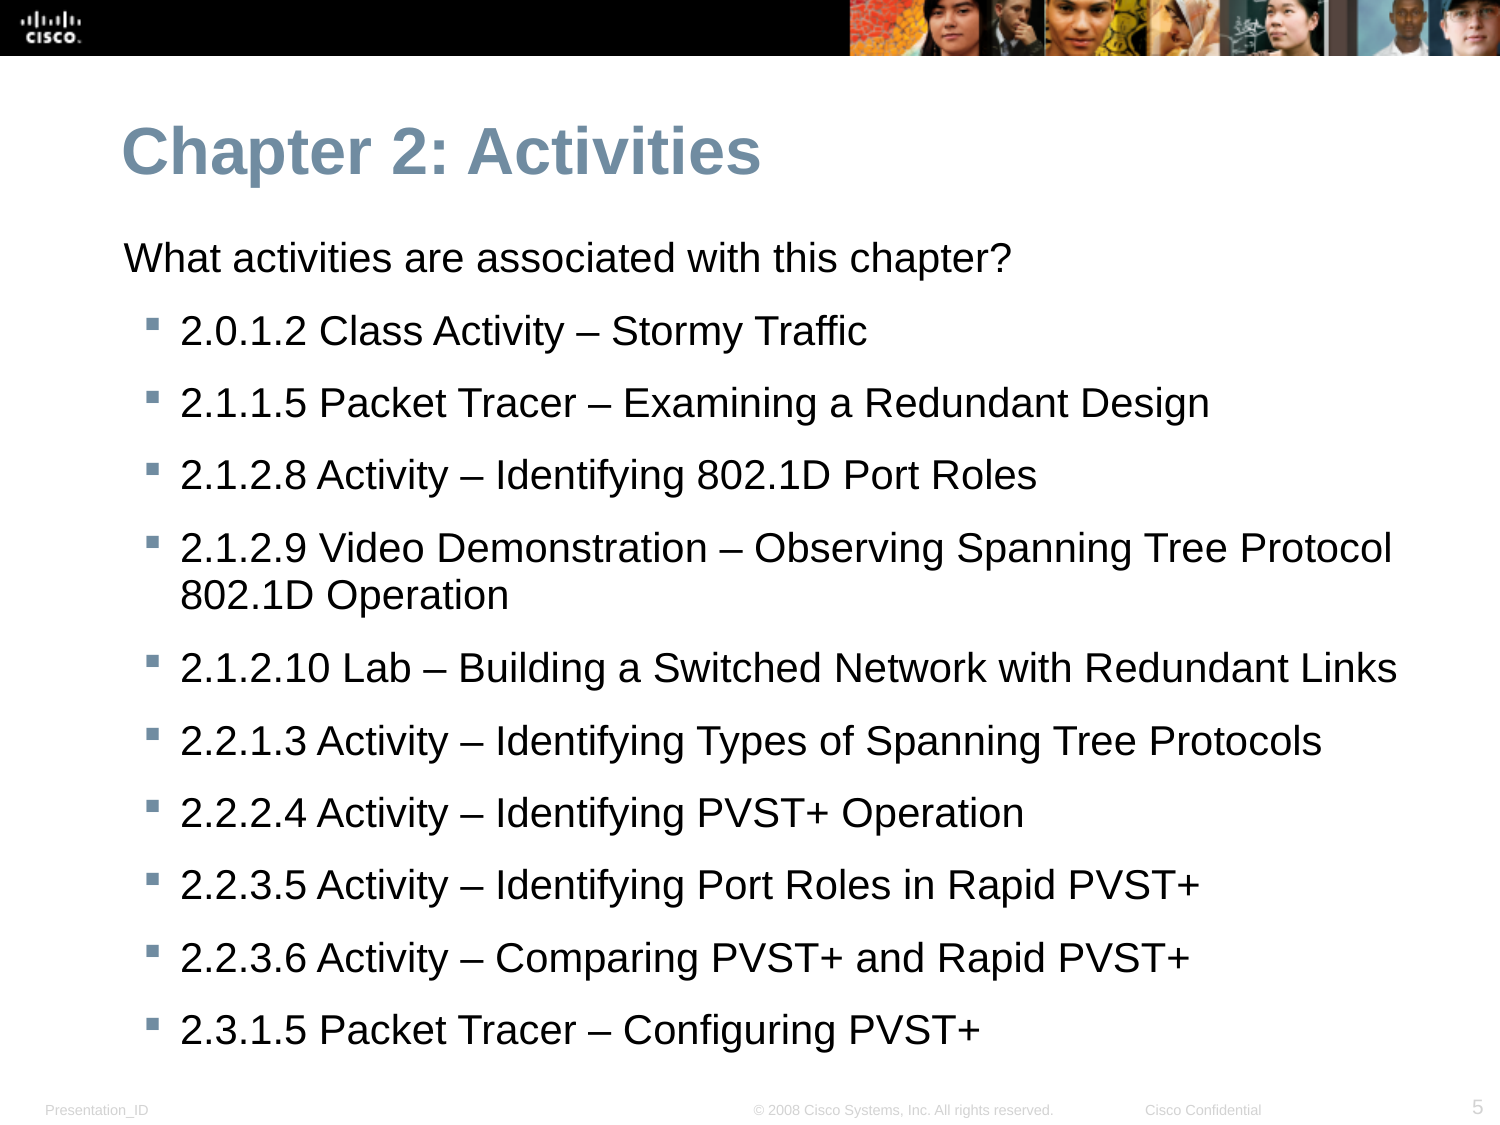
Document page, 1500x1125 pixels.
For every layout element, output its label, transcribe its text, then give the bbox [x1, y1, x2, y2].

list What activities are associated with this chapter? 2.0.1.2 Class Activity – Stormy Traffic 2.1.1.5 Packet Tracer – Examining a Redundant Design 2.1.2.8 Activity – Identifying 802.1D Port Roles 2.1.2.9 Video Demonstration – Observing Spanning Tree Protocol 802.1D Operation 2.1.2.10 Lab – Building a Switched Network with Redundant Links 2.2.1.3 Activity – Identifying Types of Spanning Tree Protocols 2.2.2.4 Activity – Identifying PVST+ Operation 2.2.3.5 Activity – Identifying Port Roles in Rapid PVST+ 2.2.3.6 Activity – Comparing PVST+ and Rapid PVST+ 2.3.1.5 Packet Tracer – Configuring PVST+ [110, 228, 1452, 1056]
picture [0, 0, 1500, 56]
title Chapter 2: Activities [107, 57, 1444, 196]
